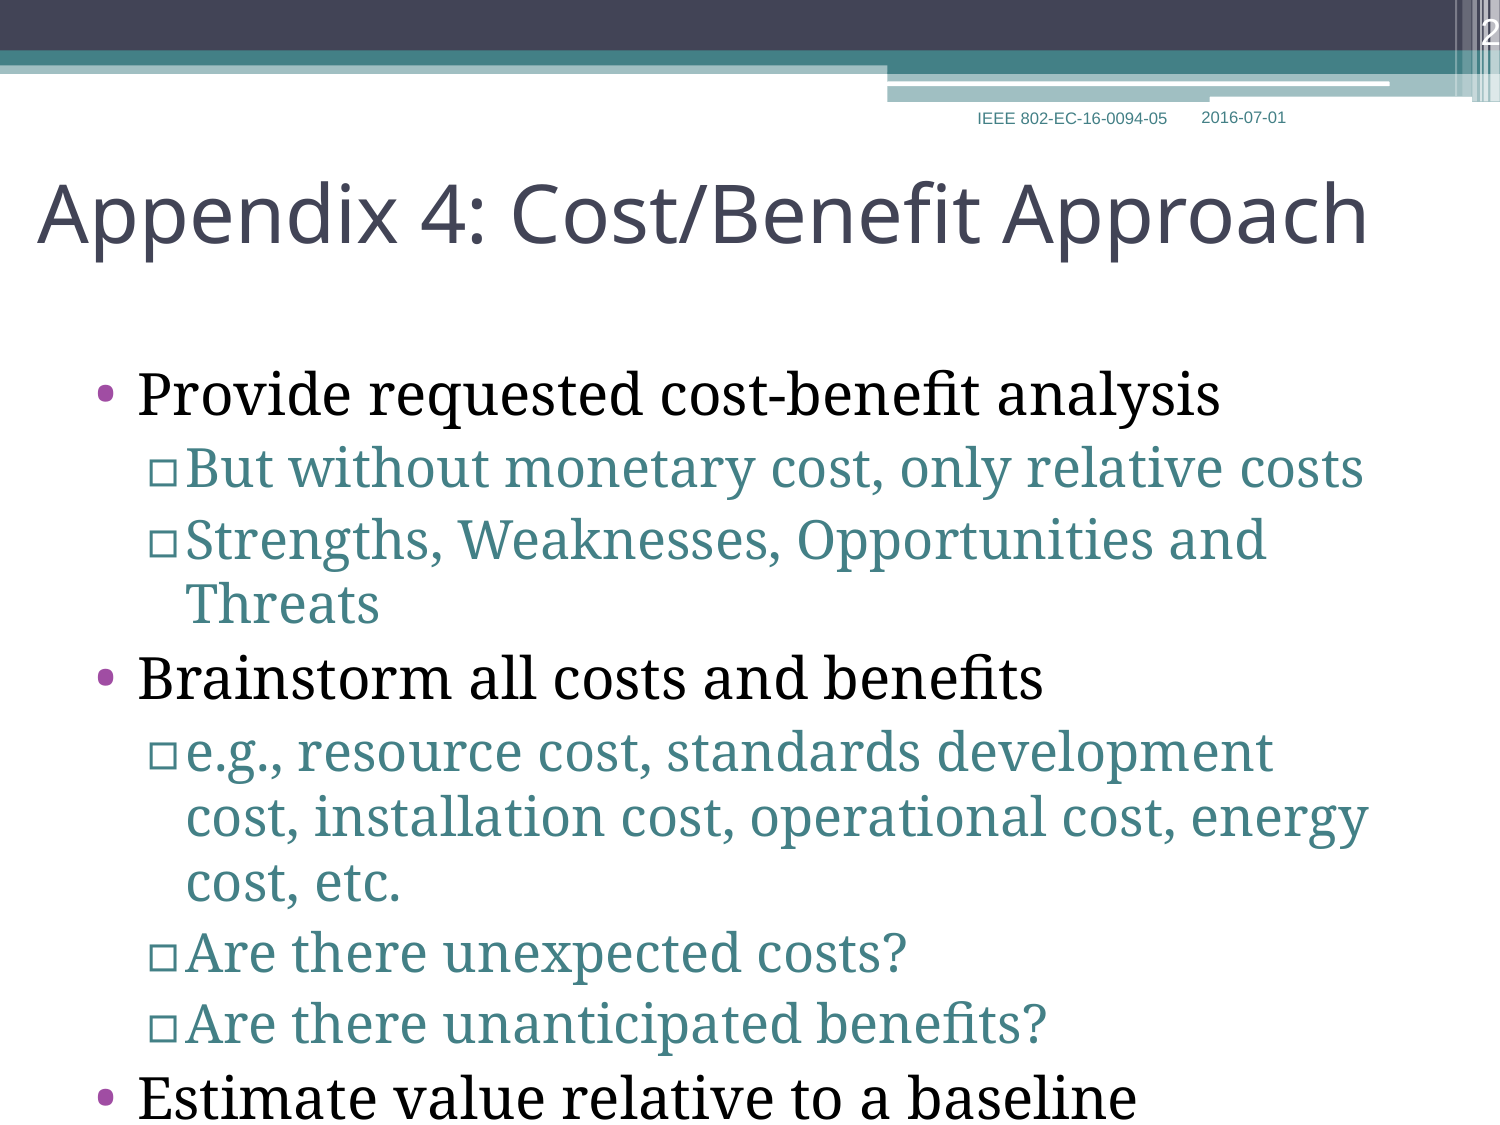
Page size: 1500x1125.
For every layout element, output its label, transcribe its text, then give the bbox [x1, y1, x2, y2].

text_box Provide requested cost-benefit analysis But without monetary cost, only relative costs Strengths, Weaknesses, Opportunities and Threats Brainstorm all costs and benefits e.g., resource cost, standards development cost, installation cost, operational cost, energy cost, etc. Are there unexpected costs? Are there unanticipated benefits? Estimate value relative to a baseline [62, 349, 1413, 1060]
text_box 29 [1343, 0, 1500, 61]
text_box Appendix 4: Cost/Benefit Approach [37, 162, 1425, 261]
